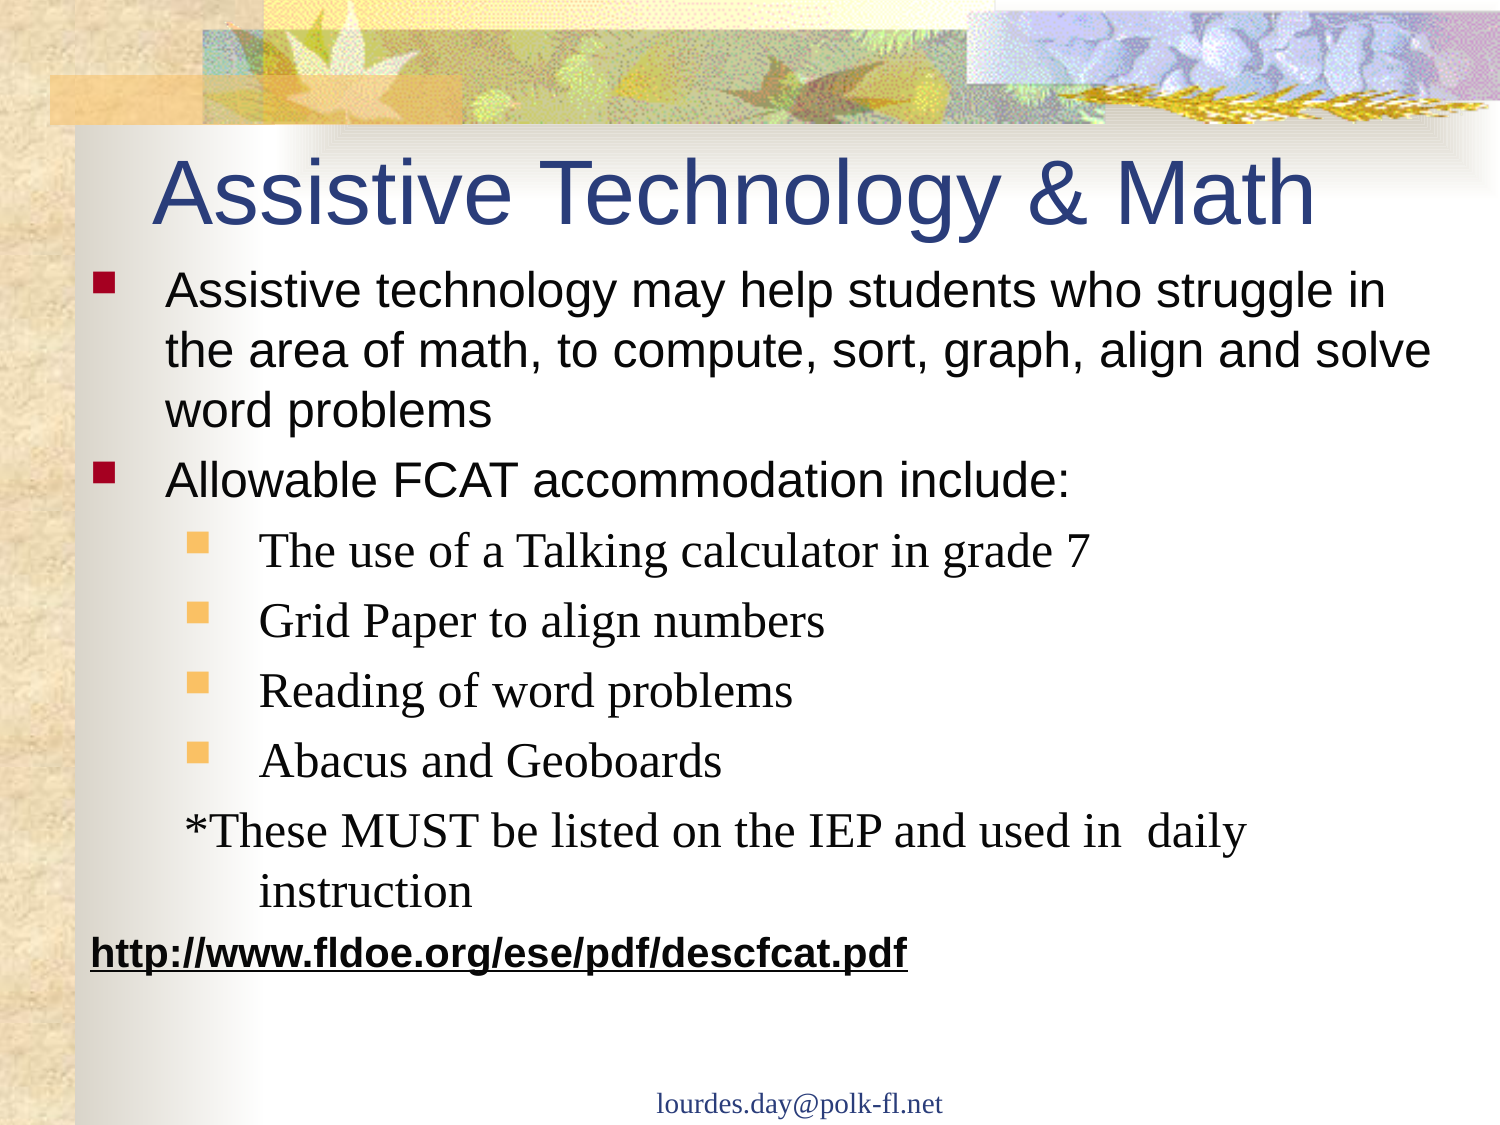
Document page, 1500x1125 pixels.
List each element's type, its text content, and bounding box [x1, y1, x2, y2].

footer lourdes.day@polk-fl.net [562, 1051, 1038, 1125]
list Assistive technology may help students who struggle in the area of math, to compute, sort, graph, align and solve word problems Allowable FCAT accommodation include: The use of a Talking calculator in grade 7 Grid Paper to align numbers Reading of word problems Abacus and Geoboards *These MUST be listed on the IEP and used in daily instruction http://www.fldoe.org/ese/pdf/descfcat.pdf [74, 249, 1451, 926]
picture [0, 0, 1500, 1125]
title Assistive Technology & Math [137, 62, 1413, 249]
